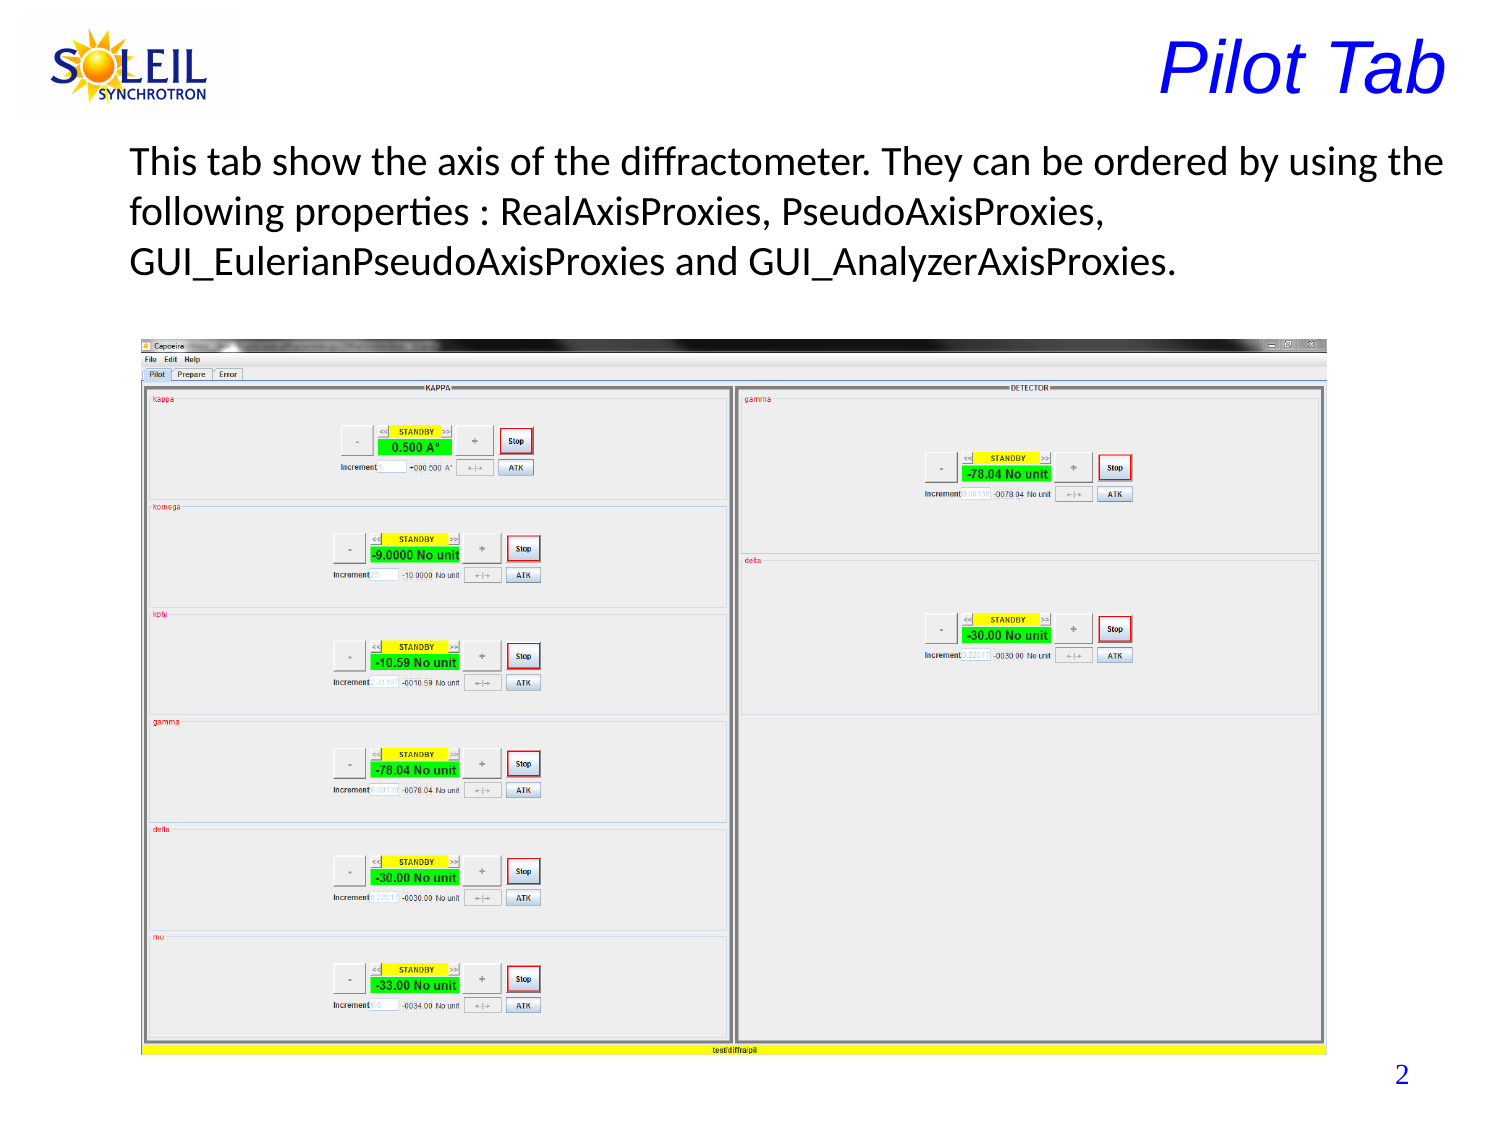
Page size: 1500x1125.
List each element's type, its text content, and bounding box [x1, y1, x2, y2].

slide_number 2 [1074, 1042, 1425, 1103]
list This tab show the axis of the diffractometer. They can be ordered by using the following properties : RealAxisProxies, PseudoAxisProxies, GUI_EulerianPseudoAxisProxies and GUI_AnalyzerAxisProxies. [114, 125, 1463, 340]
title Pilot Tab [237, 14, 1463, 112]
picture [141, 339, 1327, 1055]
